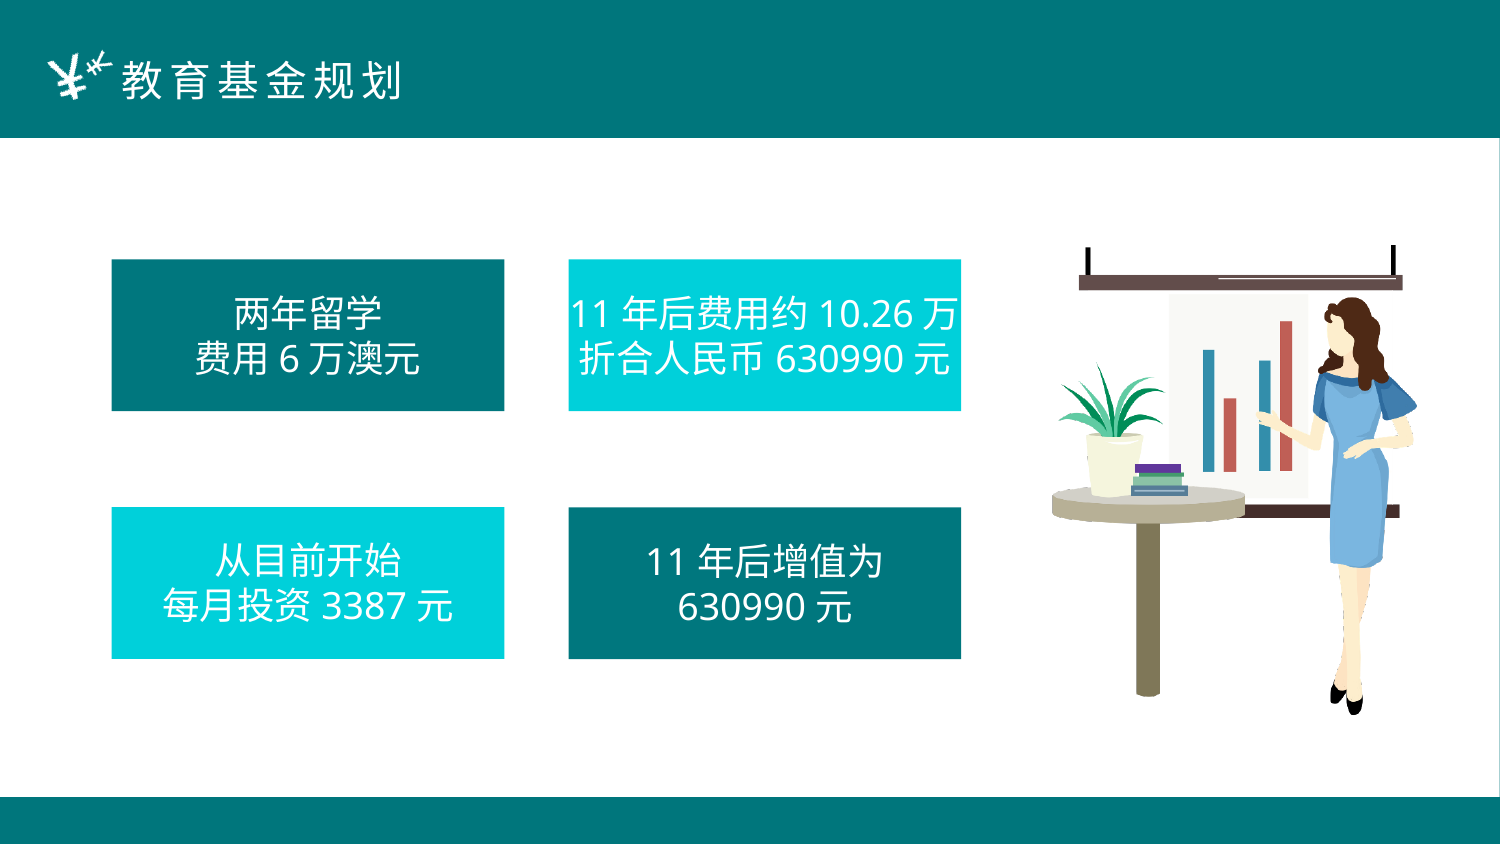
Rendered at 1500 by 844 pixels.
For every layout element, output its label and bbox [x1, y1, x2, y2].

picture [974, 209, 1500, 744]
text_box [549, 507, 974, 660]
text_box [92, 507, 524, 659]
text_box [92, 259, 524, 412]
text_box [549, 259, 974, 412]
